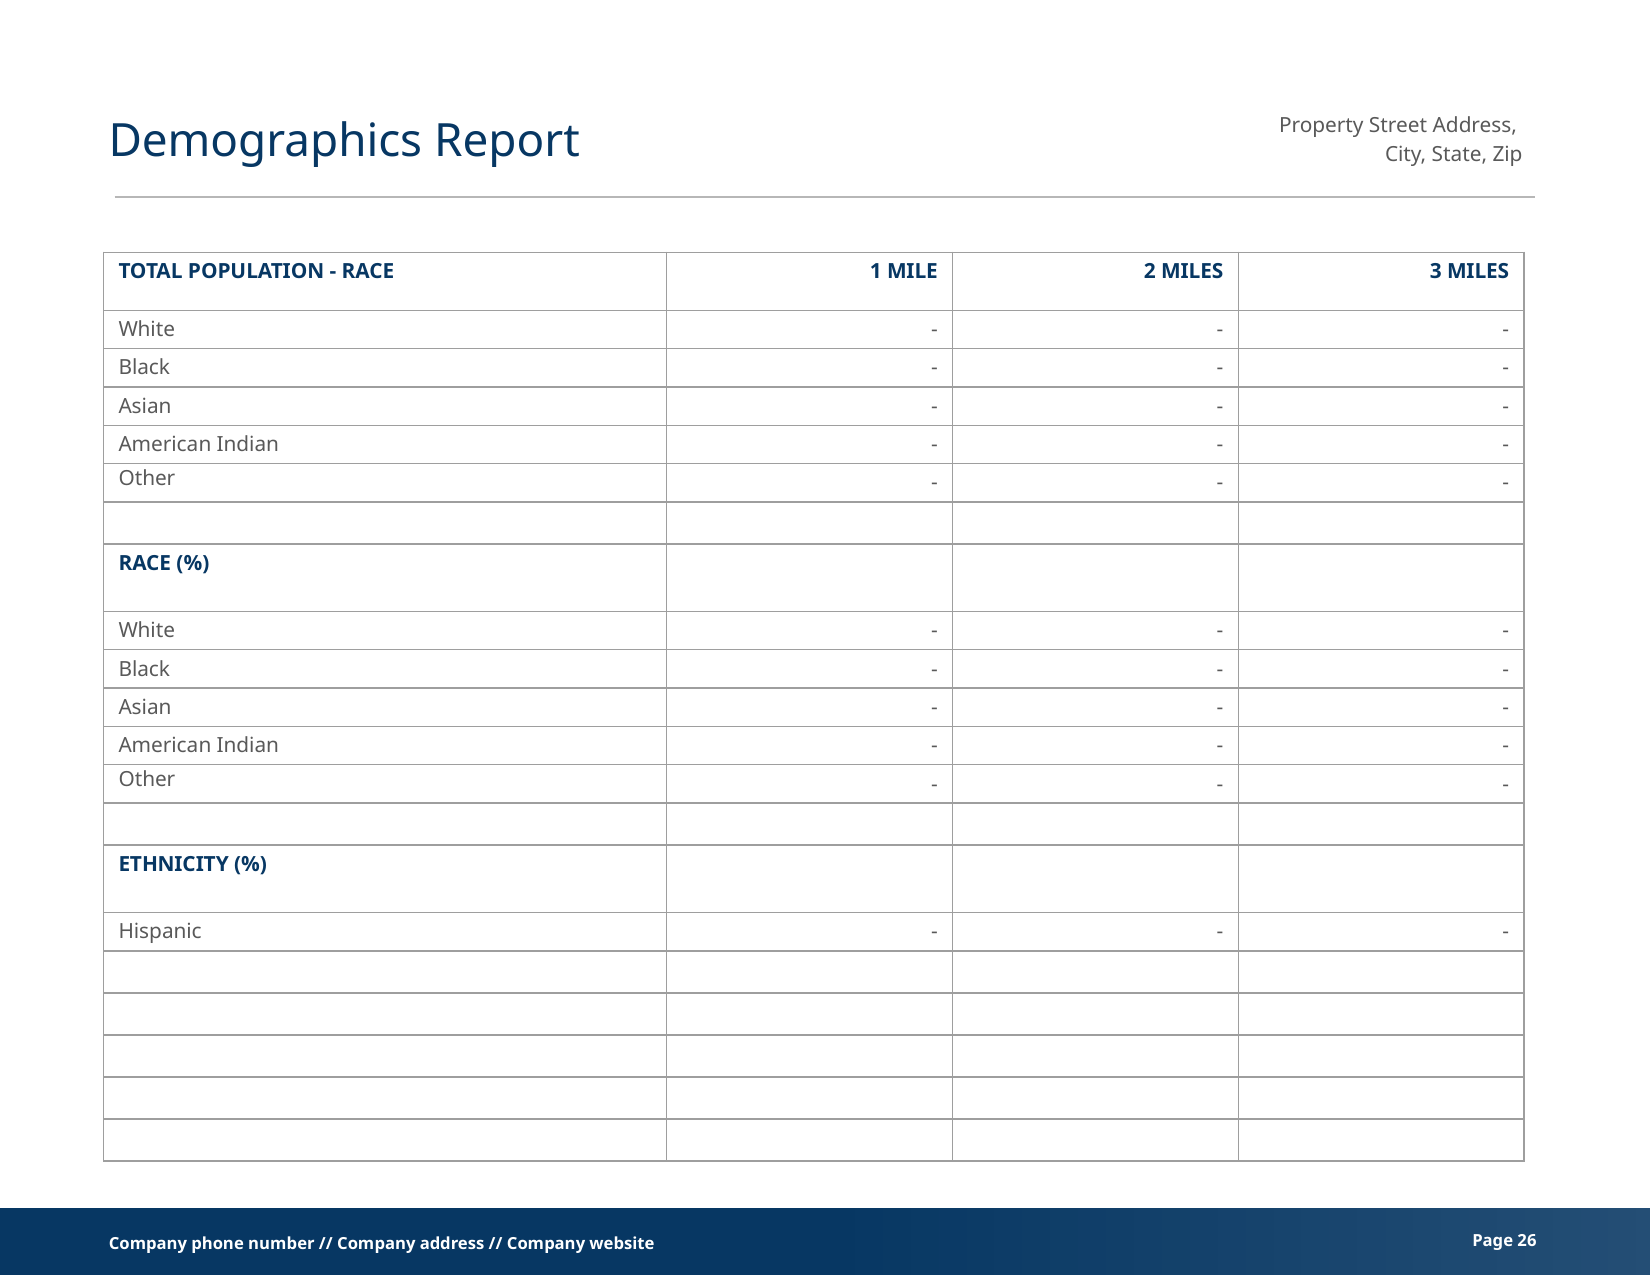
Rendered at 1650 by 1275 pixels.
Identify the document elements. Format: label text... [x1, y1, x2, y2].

table_cell Other [104, 464, 666, 501]
table_cell - [667, 426, 952, 463]
table_cell - [1239, 727, 1523, 764]
table_cell [953, 503, 1238, 543]
table_header 1 MILE [667, 253, 952, 310]
table_cell Hispanic [104, 913, 666, 950]
table_cell [667, 804, 952, 844]
table_header TOTAL POPULATION - RACE [104, 253, 666, 310]
table_cell [667, 846, 952, 912]
table_cell [1239, 804, 1523, 844]
table_cell [1239, 1078, 1523, 1118]
table_cell [104, 804, 666, 844]
table_cell - [1239, 765, 1523, 802]
table_cell [953, 1120, 1238, 1160]
table_cell Asian [104, 689, 666, 726]
table_cell [667, 503, 952, 543]
table_cell [1239, 1120, 1523, 1160]
table_cell - [1239, 464, 1523, 501]
table_header 3 MILES [1239, 253, 1523, 310]
slide_number Page ‹#› [1143, 1208, 1556, 1275]
table_cell [667, 952, 952, 992]
table_cell [1239, 846, 1523, 912]
table_cell - [667, 349, 952, 386]
table_cell [104, 994, 666, 1034]
table_cell [667, 545, 952, 611]
table_cell [104, 1036, 666, 1076]
table_cell Black [104, 650, 666, 687]
table_cell - [1239, 388, 1523, 425]
table_cell - [1239, 689, 1523, 726]
table_cell [1239, 952, 1523, 992]
table_cell - [1239, 612, 1523, 649]
table_cell [953, 846, 1238, 912]
table_cell [953, 1036, 1238, 1076]
table_cell - [667, 689, 952, 726]
table_cell - [953, 727, 1238, 764]
table_cell [1239, 994, 1523, 1034]
table_cell [104, 1120, 666, 1160]
table_cell [667, 1120, 952, 1160]
table_cell White [104, 612, 666, 649]
table_cell - [953, 426, 1238, 463]
table_cell Black [104, 349, 666, 386]
table_cell - [1239, 311, 1523, 348]
table_cell - [953, 689, 1238, 726]
table_cell - [667, 650, 952, 687]
table_cell - [953, 913, 1238, 950]
table_cell - [667, 311, 952, 348]
table_cell - [953, 650, 1238, 687]
table_cell - [953, 464, 1238, 501]
subtitle Demographics Report [90, 83, 1598, 178]
table_cell [667, 1078, 952, 1118]
table_cell - [953, 311, 1238, 348]
table_cell [104, 503, 666, 543]
table_cell [667, 994, 952, 1034]
table_cell - [667, 765, 952, 802]
table_cell [953, 545, 1238, 611]
table_header 2 MILES [953, 253, 1238, 310]
table_cell - [667, 913, 952, 950]
table_cell ETHNICITY (%) [104, 846, 666, 912]
table_cell American Indian [104, 727, 666, 764]
table_cell - [667, 388, 952, 425]
table_cell - [667, 727, 952, 764]
table_cell [953, 1078, 1238, 1118]
table_cell [1239, 1036, 1523, 1076]
table_cell - [667, 612, 952, 649]
table_cell - [953, 349, 1238, 386]
table_cell Asian [104, 388, 666, 425]
table_cell - [953, 388, 1238, 425]
table_cell [1239, 503, 1523, 543]
table_cell - [1239, 913, 1523, 950]
table_cell American Indian [104, 426, 666, 463]
table_cell [104, 952, 666, 992]
table_cell [104, 1078, 666, 1118]
table_cell [667, 1036, 952, 1076]
table_cell - [953, 612, 1238, 649]
table_cell - [953, 765, 1238, 802]
table_cell [953, 994, 1238, 1034]
table_cell - [1239, 426, 1523, 463]
table_cell - [1239, 349, 1523, 386]
table_cell White [104, 311, 666, 348]
table_cell [953, 804, 1238, 844]
table_cell Other [104, 765, 666, 802]
table_cell [1239, 545, 1523, 611]
table_cell - [667, 464, 952, 501]
table_cell RACE (%) [104, 545, 666, 611]
table_cell - [1239, 650, 1523, 687]
table_cell [953, 952, 1238, 992]
